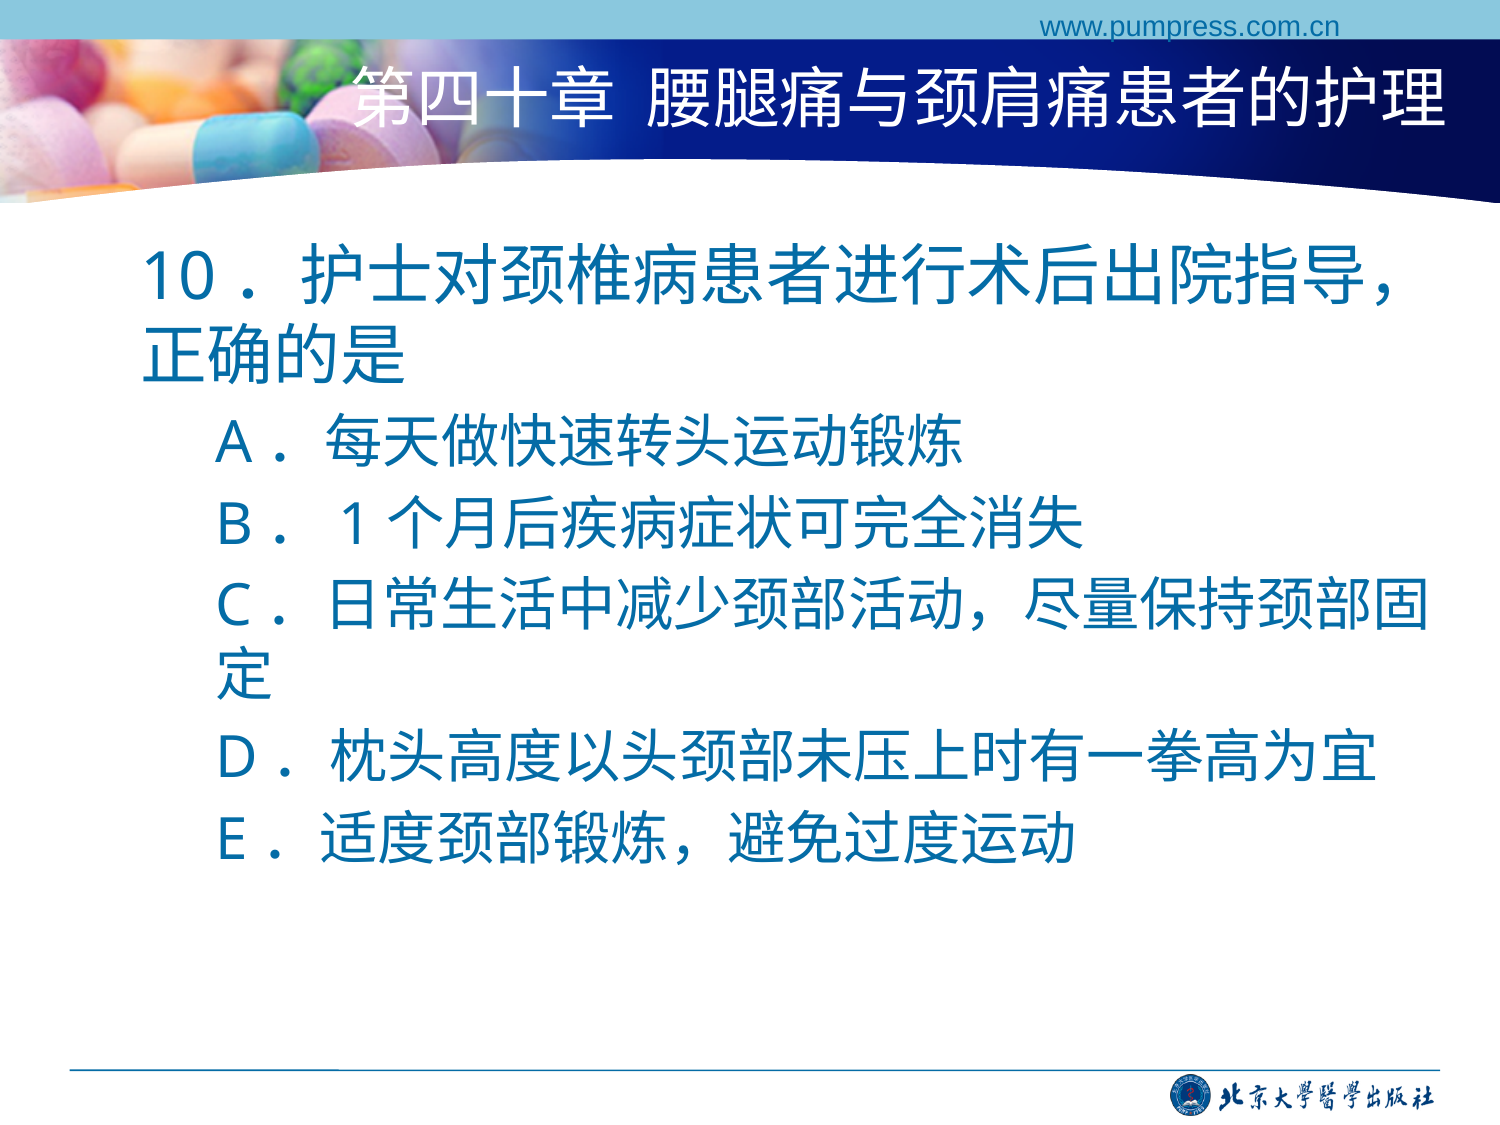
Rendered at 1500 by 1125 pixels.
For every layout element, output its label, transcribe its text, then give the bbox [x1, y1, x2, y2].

list 10．护士对颈椎病患者进行术后出院指导，正确的是 A．每天做快速转头运动锻炼 B．1个月后疾病症状可完全消失 C．日常生活中减少颈部活动，尽量保持颈部固定 D．枕头高度以头颈部未压上时有一拳高为宜 E．适度颈部锻炼，避免过度运动 [49, 224, 1463, 1026]
picture [1170, 1074, 1436, 1118]
title 第四十章 腰腿痛与颈肩痛患者的护理 [137, 49, 1463, 143]
picture [0, 40, 1500, 203]
slide_number www.pumpress.com.cn [1025, 0, 1463, 38]
